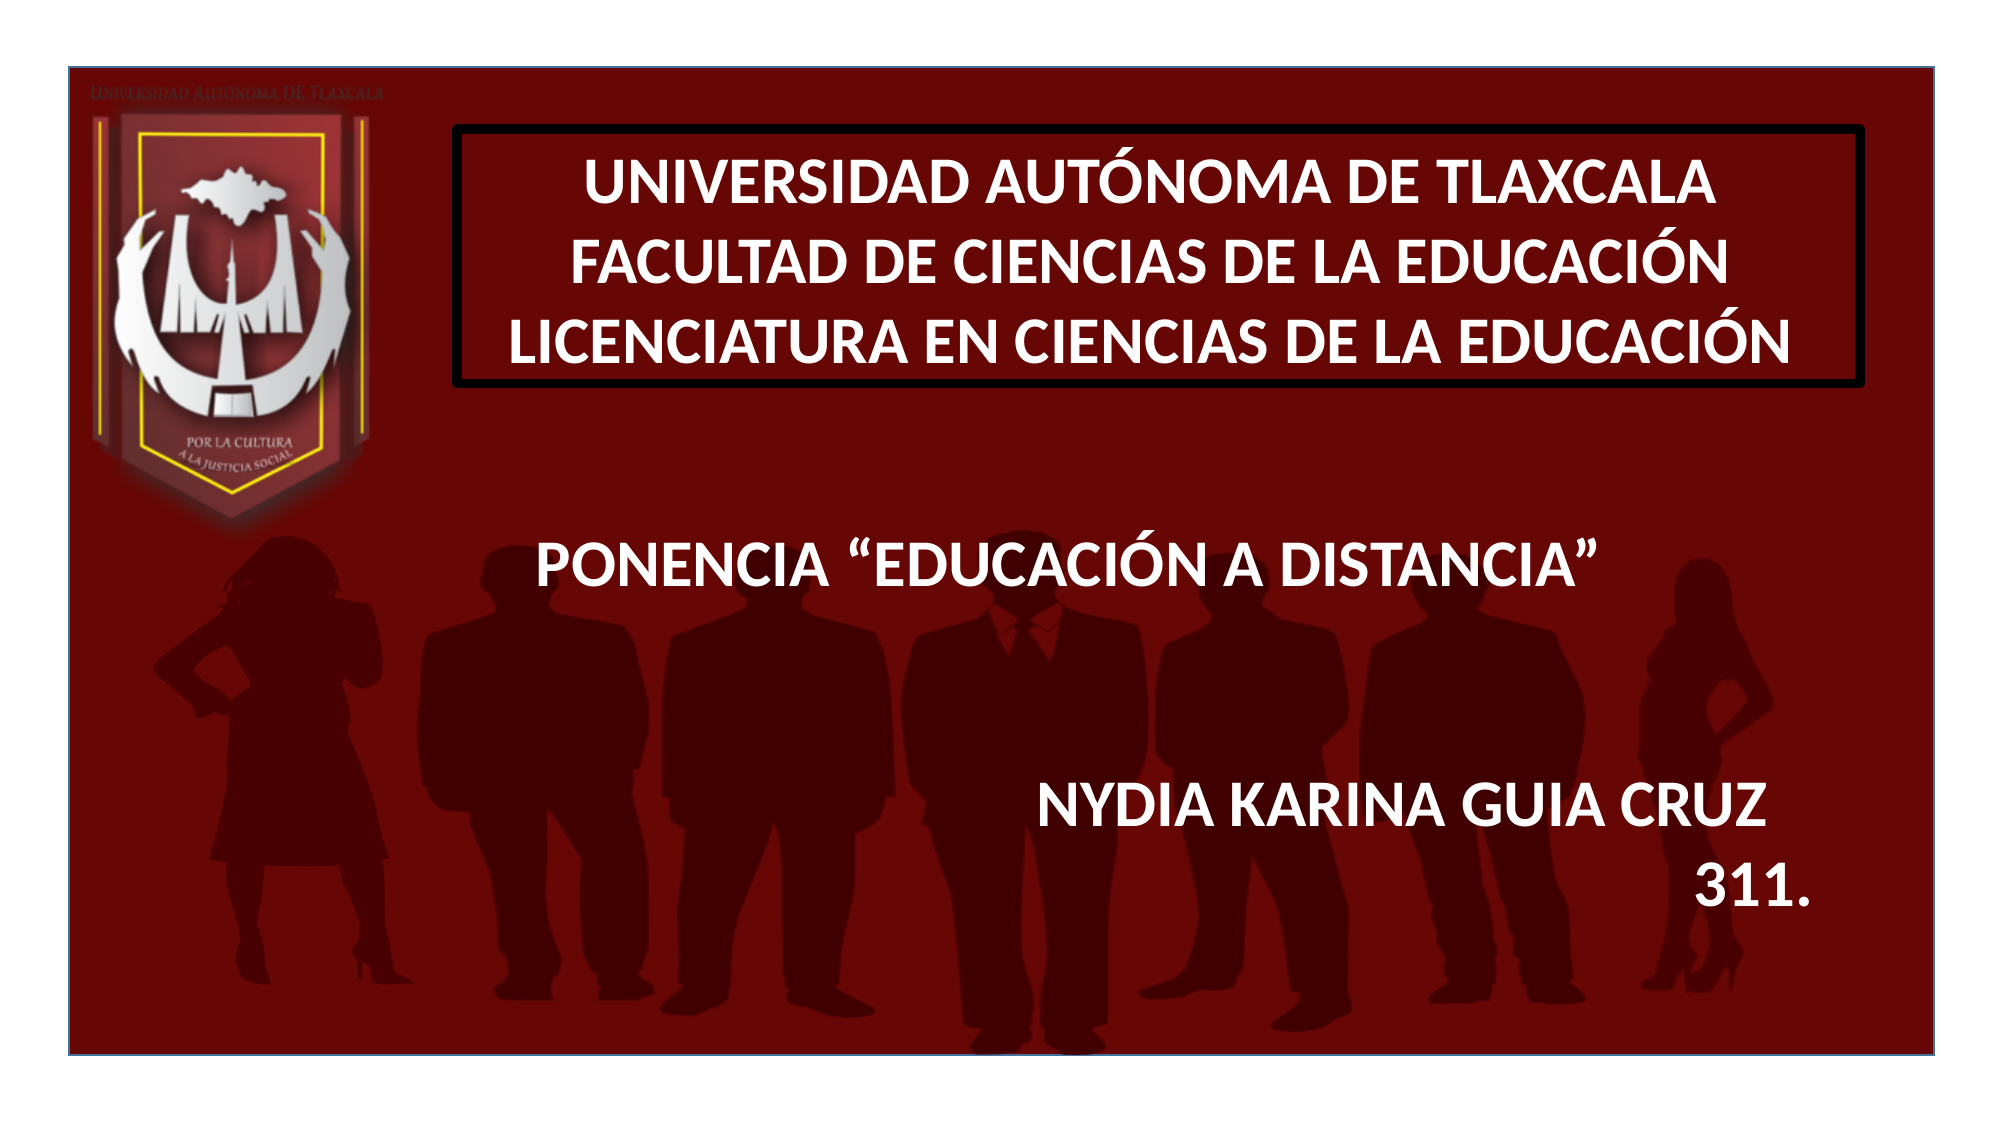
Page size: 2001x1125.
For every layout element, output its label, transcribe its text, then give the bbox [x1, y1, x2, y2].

text_box [68, 66, 1935, 1056]
text_box UNIVERSIDAD AUTÓNOMA DE TLAXCALA FACULTAD DE CIENCIAS DE LA EDUCACIÓN LICENCIATURA EN CIENCIAS DE LA EDUCACIÓN [456, 129, 1860, 384]
text_box PONENCIA “EDUCACIÓN A DISTANCIA” NYDIA KARINA GUIA CRUZ 311. [386, 512, 1828, 553]
picture [88, 85, 1967, 1055]
